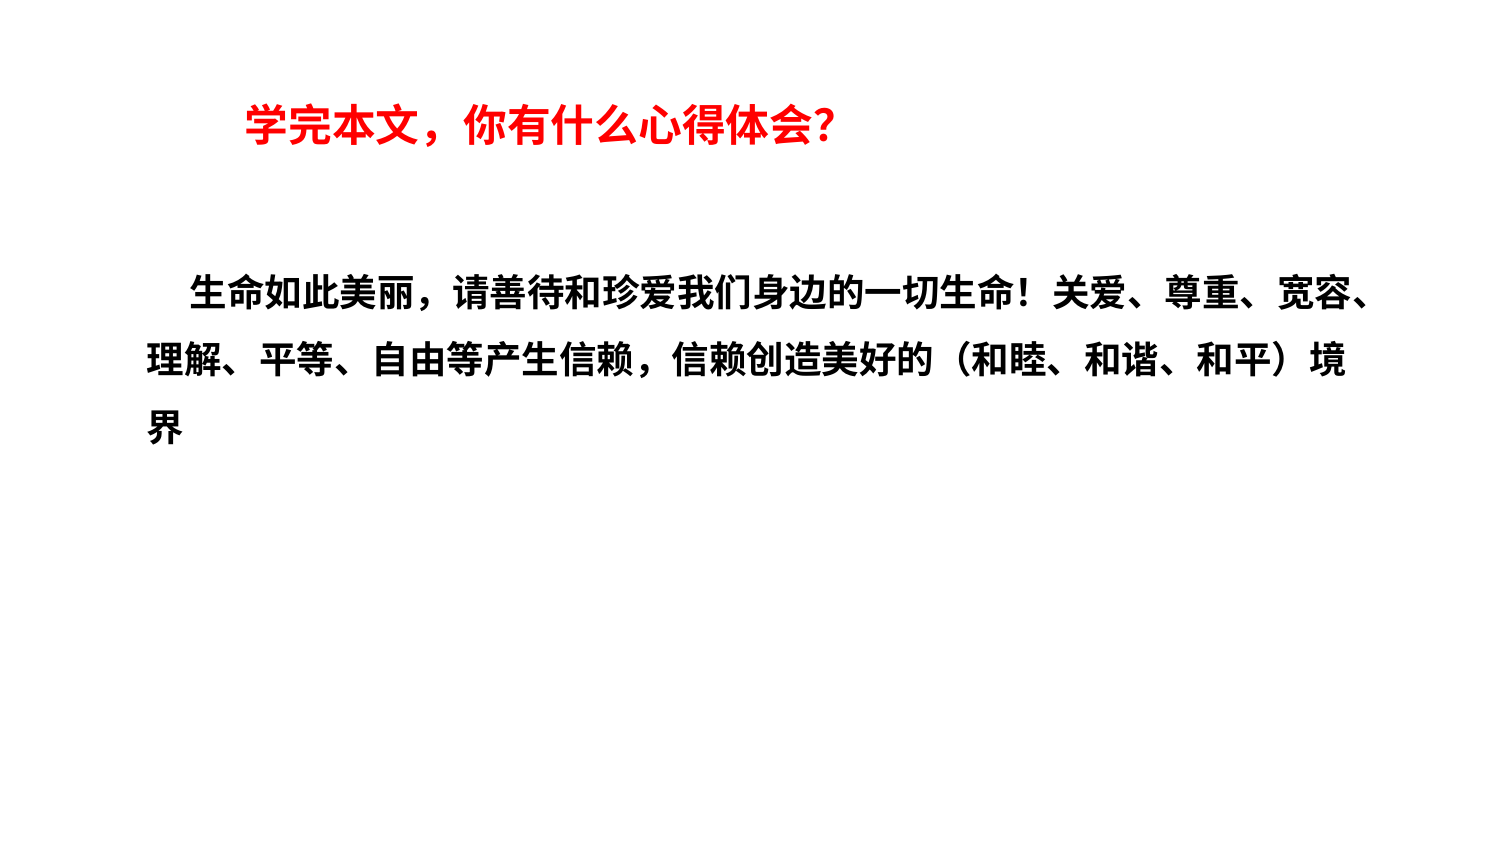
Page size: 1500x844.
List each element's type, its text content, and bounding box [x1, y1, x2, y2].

text_box 生命如此美丽，请善待和珍爱我们身边的一切生命！关爱、尊重、宽容、理解、平等、自由等产生信赖，信赖创造美好的（和睦、和谐、和平）境界 [135, 240, 1371, 455]
text_box 学完本文，你有什么心得体会？ [233, 92, 873, 209]
